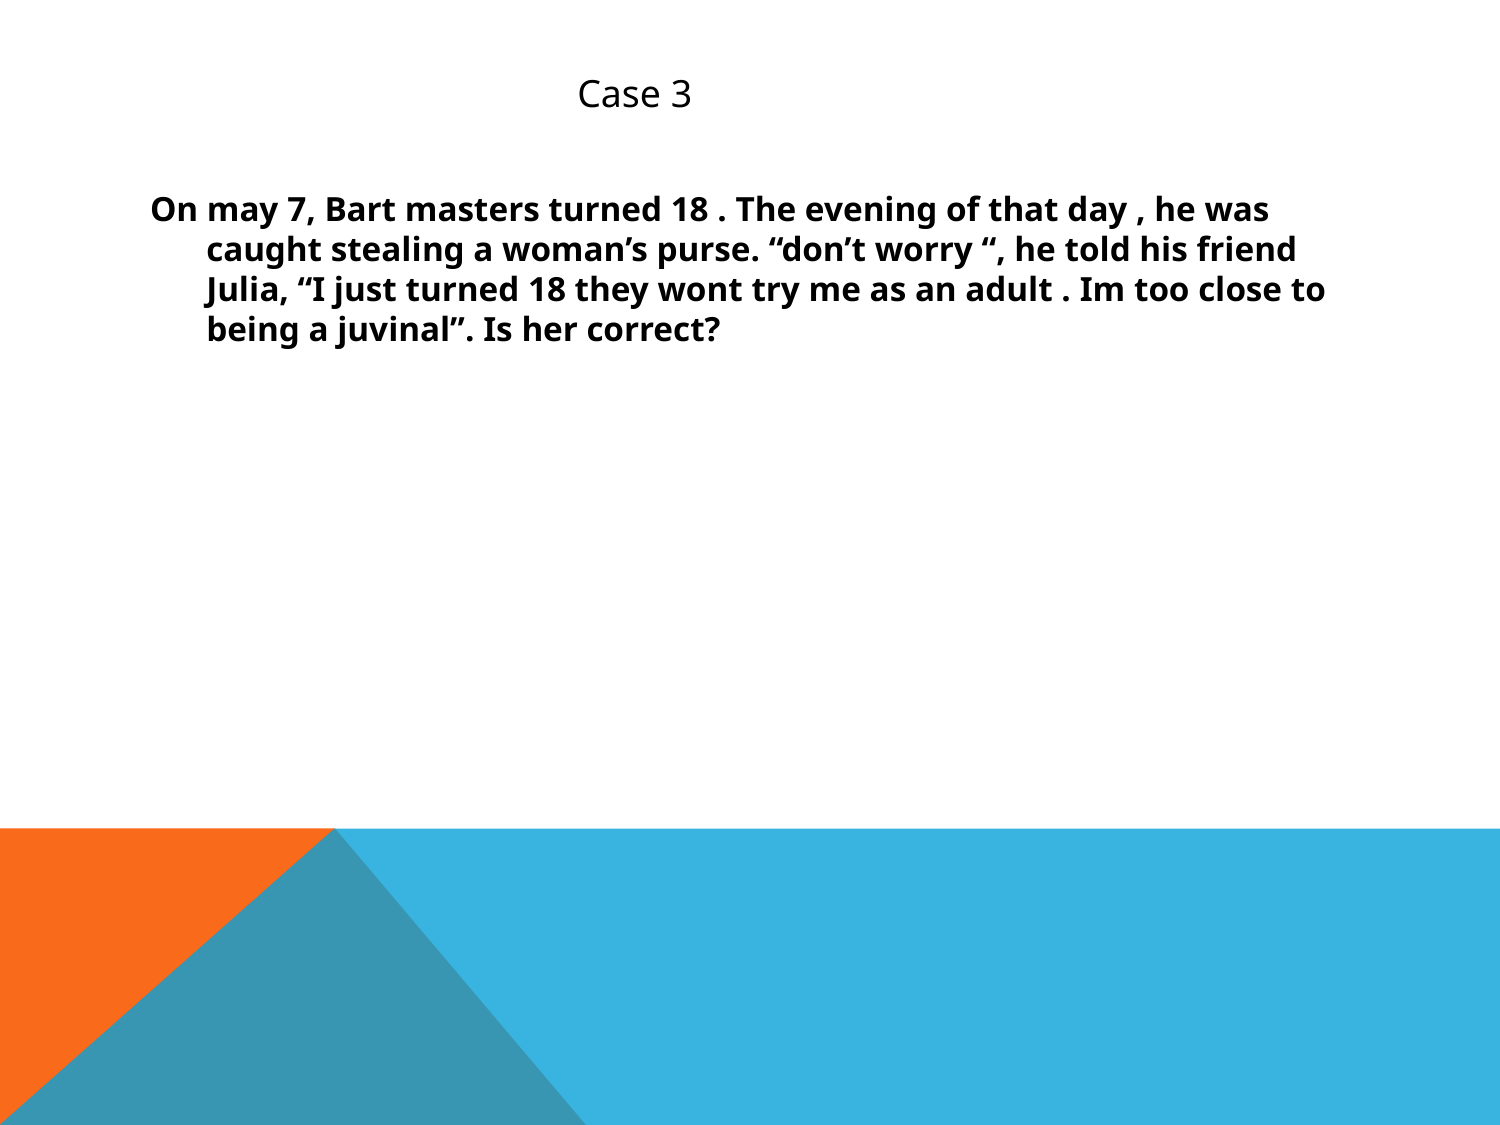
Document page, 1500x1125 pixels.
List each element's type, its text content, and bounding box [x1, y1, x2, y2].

list On may 7, Bart masters turned 18 . The evening of that day , he was caught stealing a woman’s purse. “don’t worry “, he told his friend Julia, “I just turned 18 they wont try me as an adult . Im too close to being a juvinal”. Is her correct? [135, 180, 1369, 768]
text_box Case 3 [562, 62, 1050, 123]
